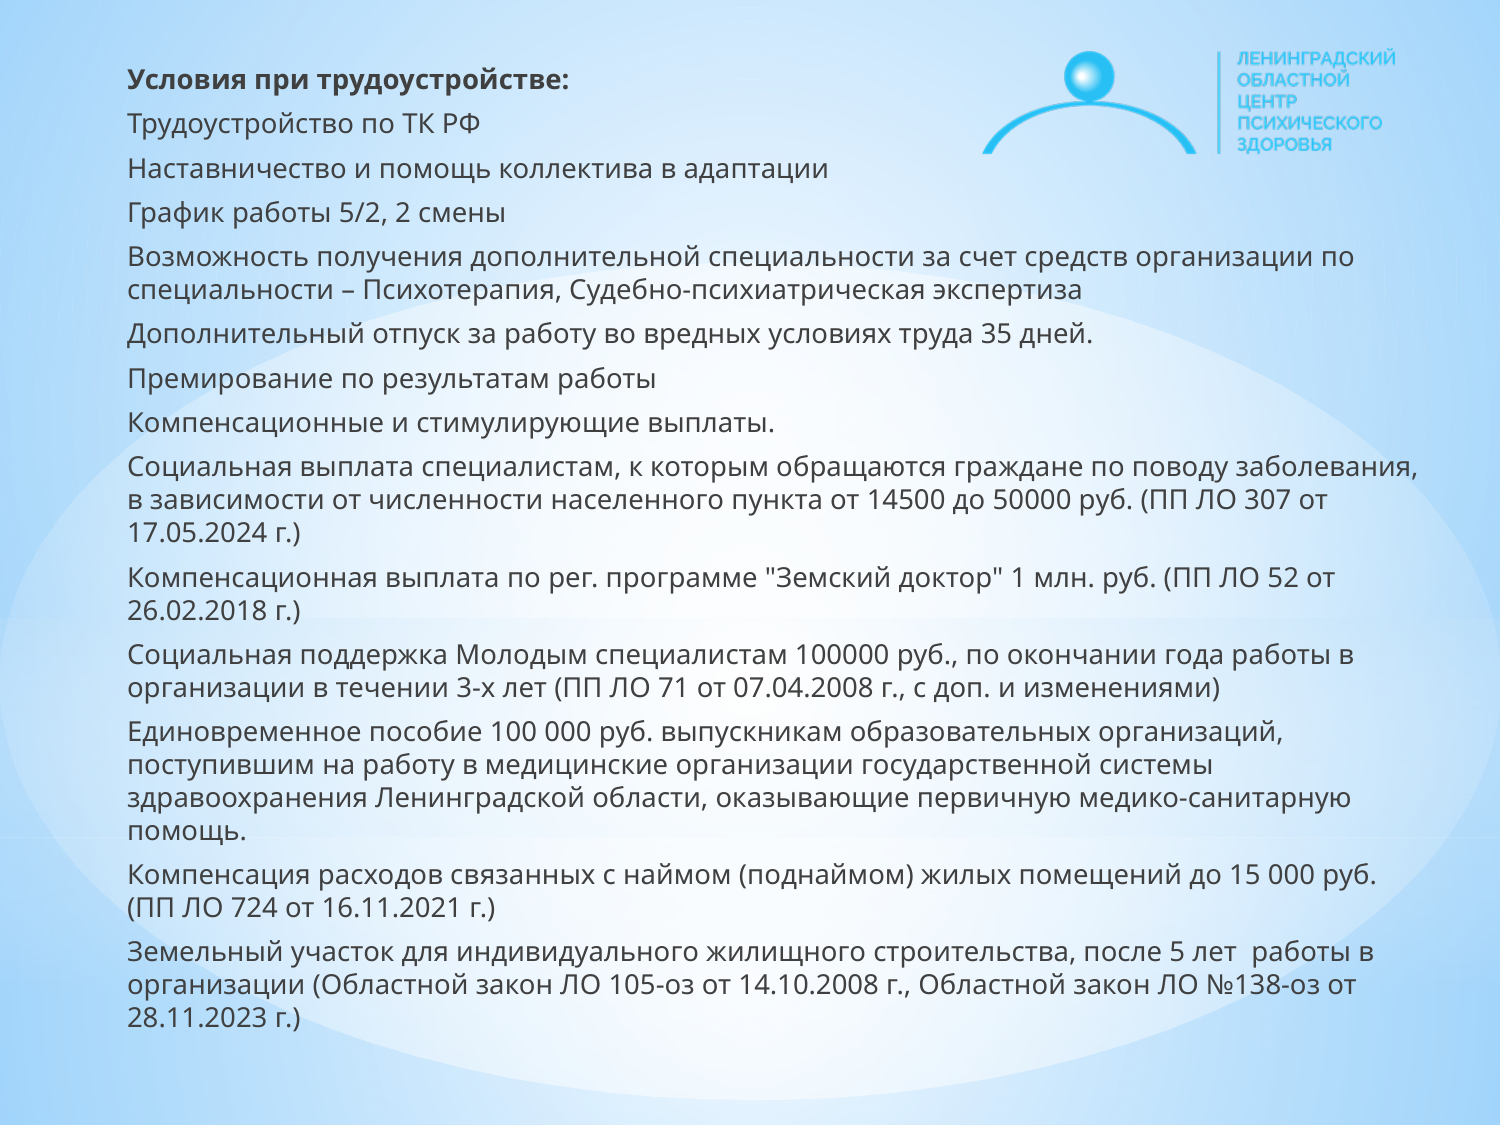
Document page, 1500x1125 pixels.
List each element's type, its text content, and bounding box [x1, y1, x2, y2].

list Условия при трудоустройстве: Трудоустройство по ТК РФ Наставничество и помощь коллектива в адаптации График работы 5/2, 2 смены Возможность получения дополнительной специальности за счет средств организации по специальности – Психотерапия, Судебно-психиатрическая экспертиза Дополнительный отпуск за работу во вредных условиях труда 35 дней. Премирование по результатам работы Компенсационные и стимулирующие выплаты. Социальная выплата специалистам, к которым обращаются граждане по поводу заболевания, в зависимости от численности населенного пункта от 14500 до 50000 руб. (ПП ЛО 307 от 17.05.2024 г.) Компенсационная выплата по рег. программе "Земский доктор" 1 млн. руб. (ПП ЛО 52 от 26.02.2018 г.) Социальная поддержка Молодым специалистам 100000 руб., по окончании года работы в организации в течении 3-х лет (ПП ЛО 71 от 07.04.2008 г., с доп. и изменениями) Единовременное пособие 100 000 руб. выпускникам образовательных организаций, поступившим на работу в медицинские организации государственной системы здравоохранения Ленинградской области, оказывающие первичную медико-санитарную помощь. Компенсация расходов связанных с наймом (поднаймом) жилых помещений до 15 000 руб. (ПП ЛО 724 от 16.11.2021 г.) Земельный участок для индивидуального жилищного строительства, после 5 лет работы в организации (Областной закон ЛО 105-оз от 14.10.2008 г., Областной закон ЛО №138-оз от 28.11.2023 г.) [112, 54, 1447, 1047]
picture [970, 30, 1413, 174]
